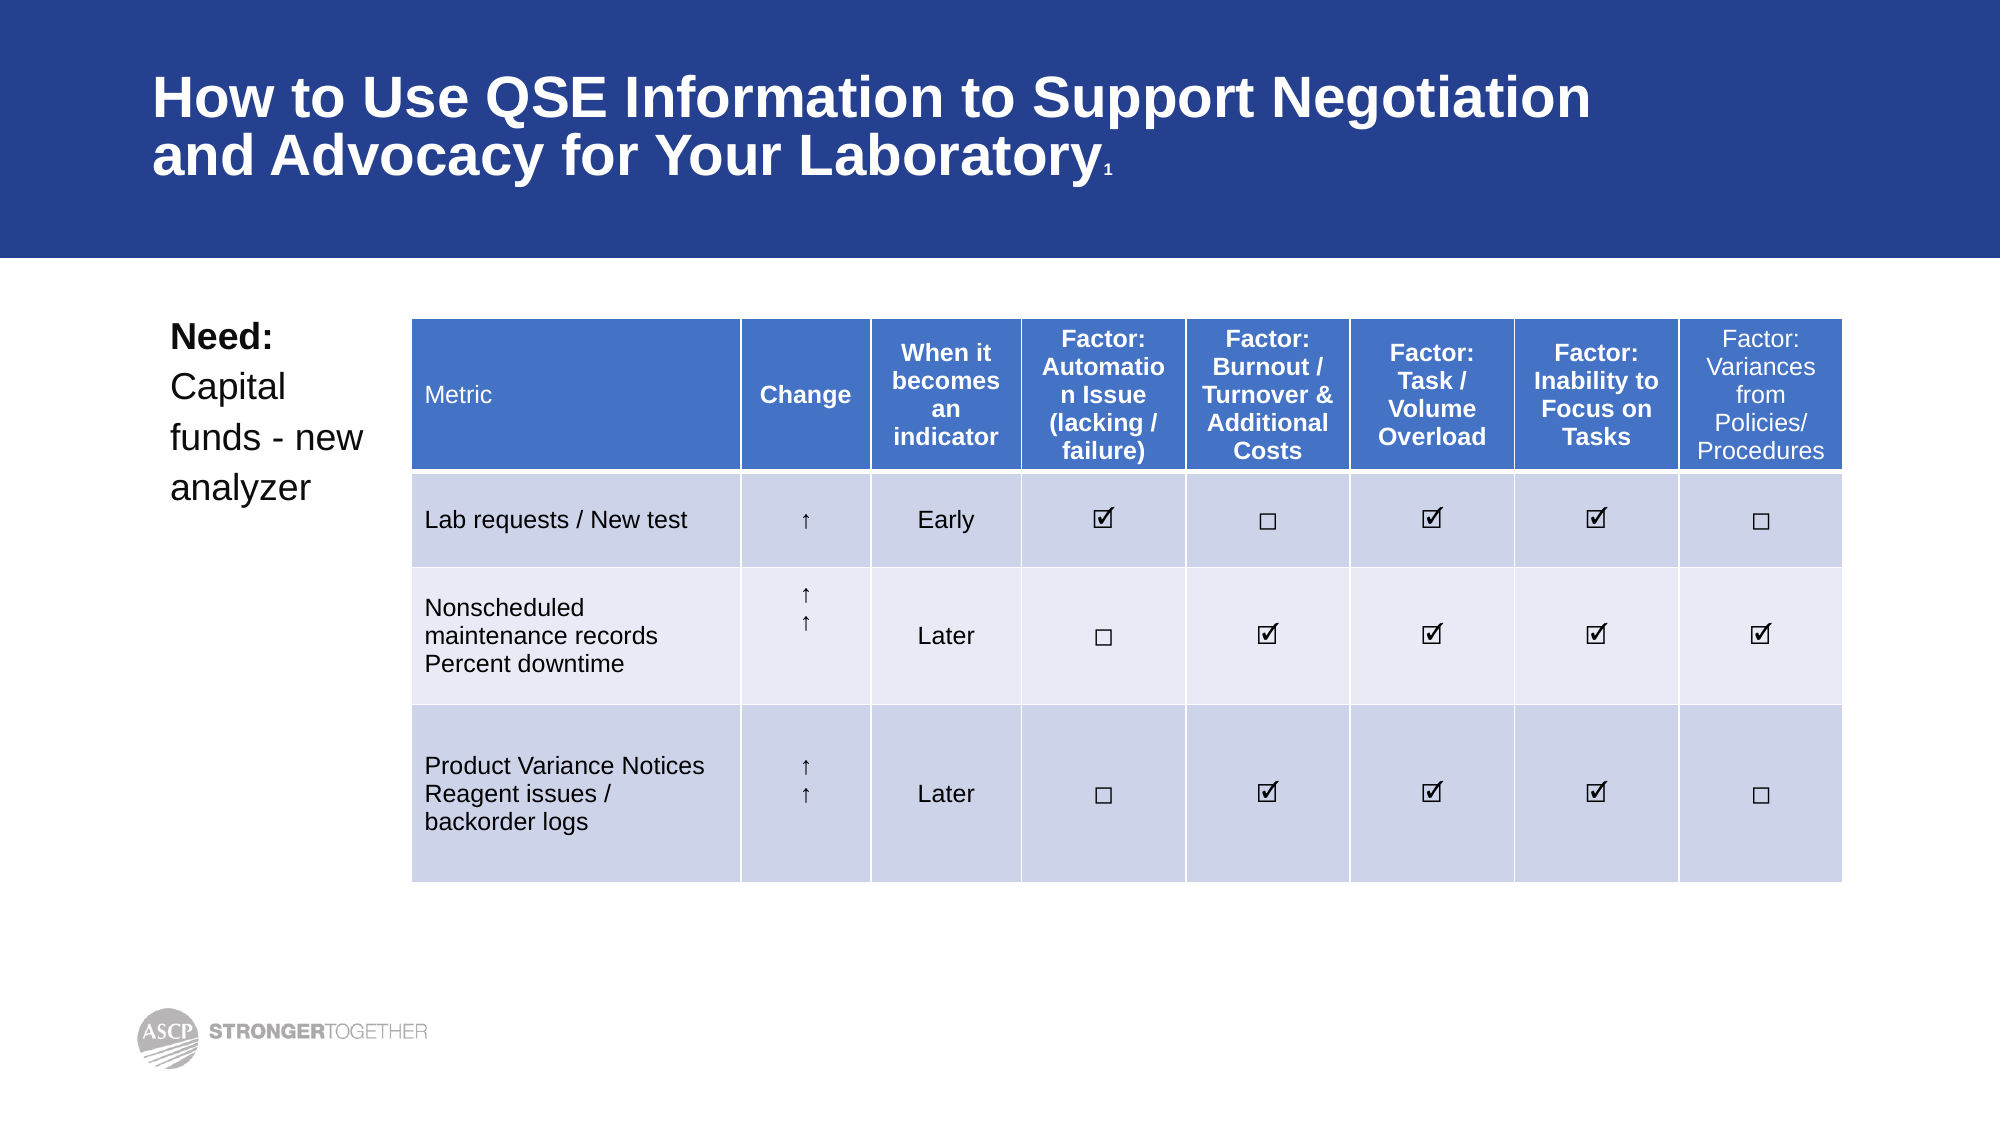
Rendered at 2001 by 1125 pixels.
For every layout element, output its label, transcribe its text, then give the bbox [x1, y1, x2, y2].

picture [137, 1008, 427, 1069]
table_cell 🗹 [1022, 474, 1185, 567]
table_cell 🗹 [1680, 568, 1842, 704]
table_cell Later [872, 705, 1021, 882]
table_cell Nonscheduled maintenance records Percent downtime [412, 568, 740, 704]
table_cell Product Variance Notices Reagent issues / backorder logs [412, 705, 740, 882]
table_header Change [742, 319, 870, 469]
table_cell Later [872, 568, 1021, 704]
table_header Factor: Task / Volume Overload [1351, 319, 1514, 469]
table_cell ◻ [1022, 705, 1185, 882]
table_cell 🗹 [1351, 705, 1514, 882]
table_cell ◻ [1680, 474, 1842, 567]
table_header When it becomes an indicator [872, 319, 1021, 469]
table_cell Lab requests / New test [412, 474, 740, 567]
table_header Factor: Inability to Focus on Tasks [1515, 319, 1678, 469]
title How to Use QSE Information to Support Negotiation and Advocacy for Your Laboratory1 [137, 20, 1863, 238]
table_cell ↑ ↑ [742, 568, 870, 704]
table_cell ↑ [742, 474, 870, 567]
table_header Factor: Automation Issue (lacking / failure) [1022, 319, 1185, 469]
table_header Factor: Variances from Policies/ Procedures [1680, 319, 1842, 469]
table_cell ◻ [1187, 474, 1349, 567]
table_cell 🗹 [1351, 474, 1514, 567]
table_cell 🗹 [1515, 568, 1678, 704]
table_header Metric [412, 319, 740, 469]
table_cell ↑ ↑ [742, 705, 870, 882]
table_cell 🗹 [1187, 568, 1349, 704]
list Need: Capital funds - new analyzer [137, 299, 387, 942]
table_cell ◻ [1680, 705, 1842, 882]
table_cell 🗹 [1515, 474, 1678, 567]
table_cell 🗹 [1515, 705, 1678, 882]
table_cell 🗹 [1187, 705, 1349, 882]
table_cell 🗹 [1351, 568, 1514, 704]
table_cell ◻ [1022, 568, 1185, 704]
table_cell Early [872, 474, 1021, 567]
table_header Factor: Burnout / Turnover & Additional Costs [1187, 319, 1349, 469]
